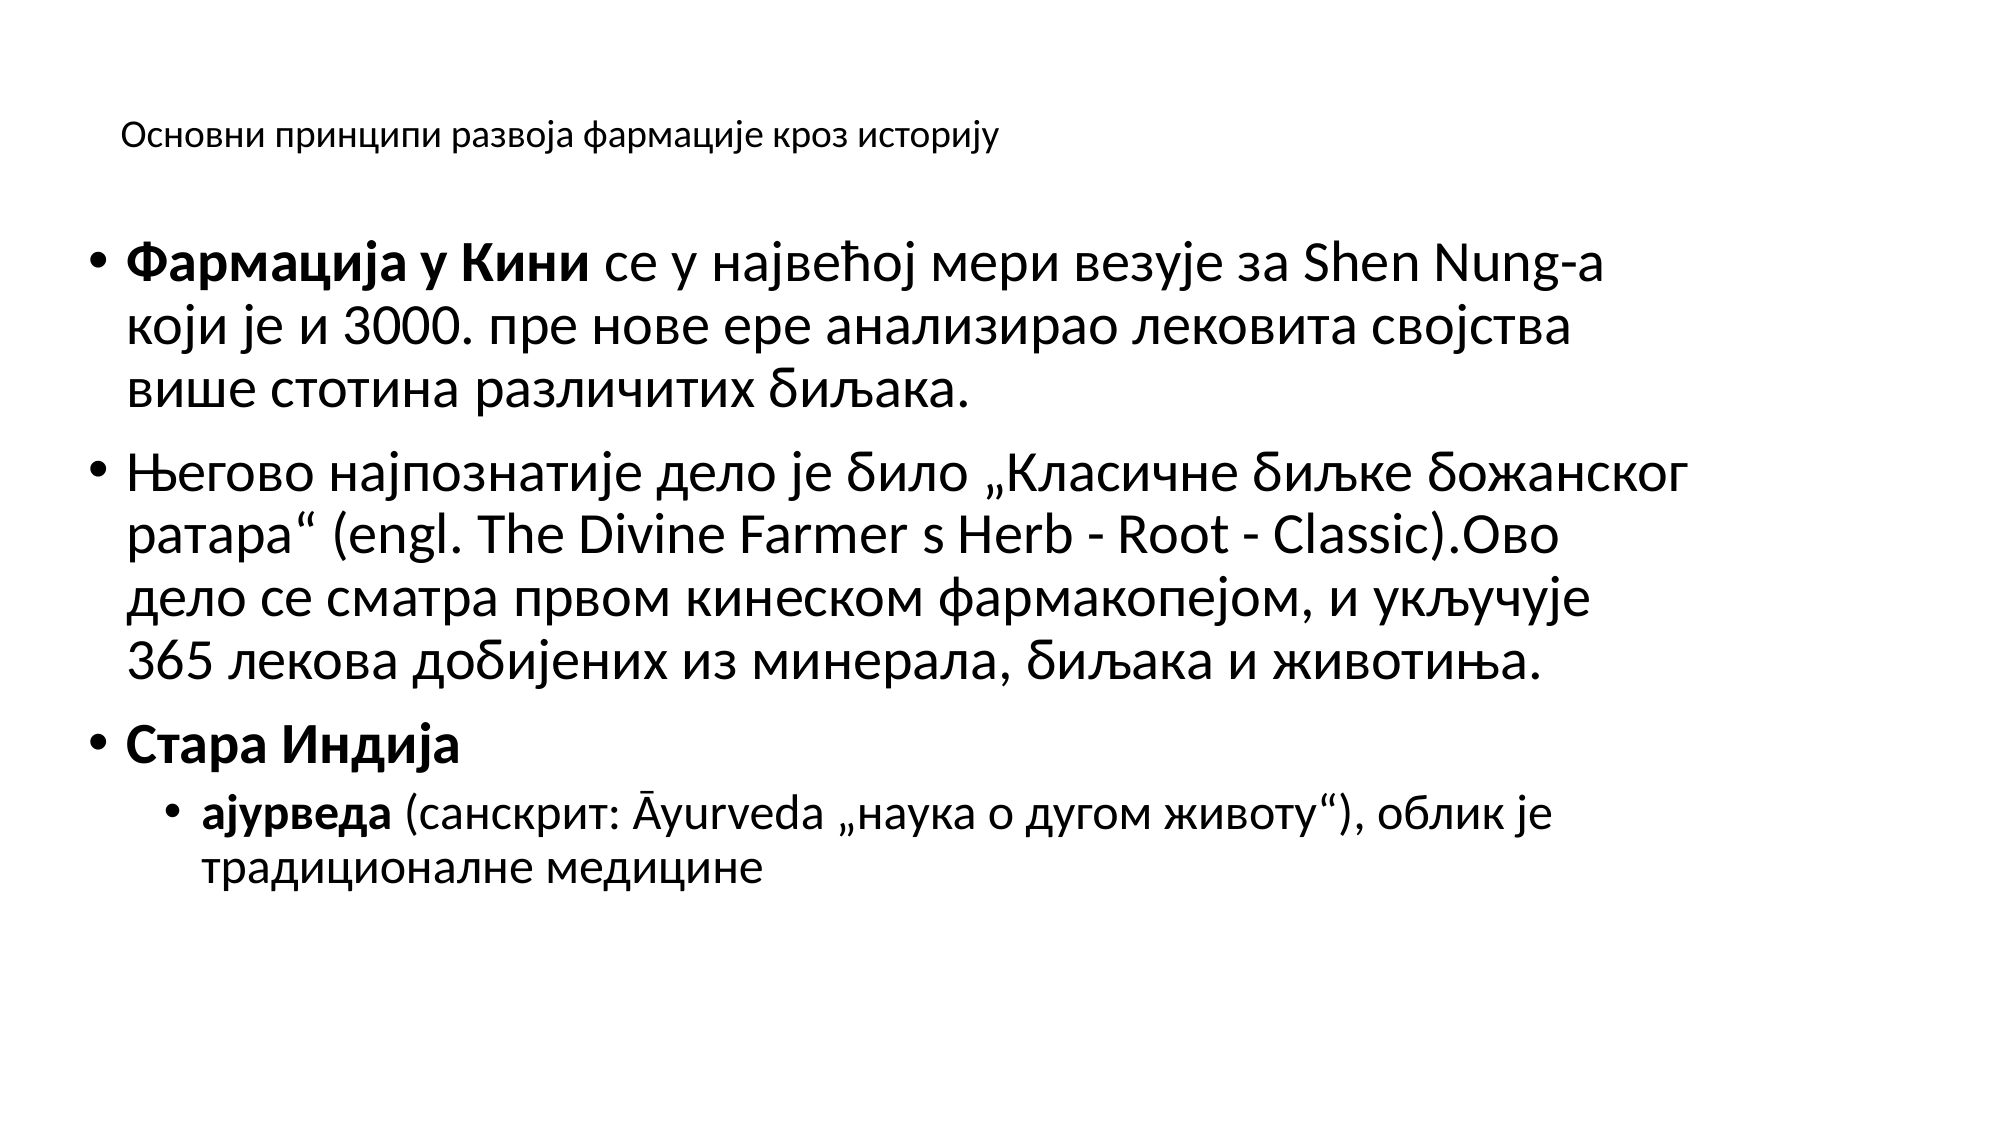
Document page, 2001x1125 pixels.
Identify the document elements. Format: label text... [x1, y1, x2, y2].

list Фармација у Кини се у највећој мери везује за Shen Nung-а који је и 3000. пре нове ере анализирао лековита својства више стотина различитих биљака. Његово најпознатије дело је било „Класичне биљке божанског ратара“ (engl. The Divine Farmer s Herb - Root - Classic).Ово дело се сматра првом кинеском фармакопејом, и укључује 365 лекова добијених из минерала, биљака и животиња. Стара Индија ајурведа (санскрит: Āyurveda „наука о дугом животу“), облик је традиционалне медицине [74, 224, 1709, 1071]
title Основни принципи развоја фармације кроз историју [105, 105, 1675, 224]
